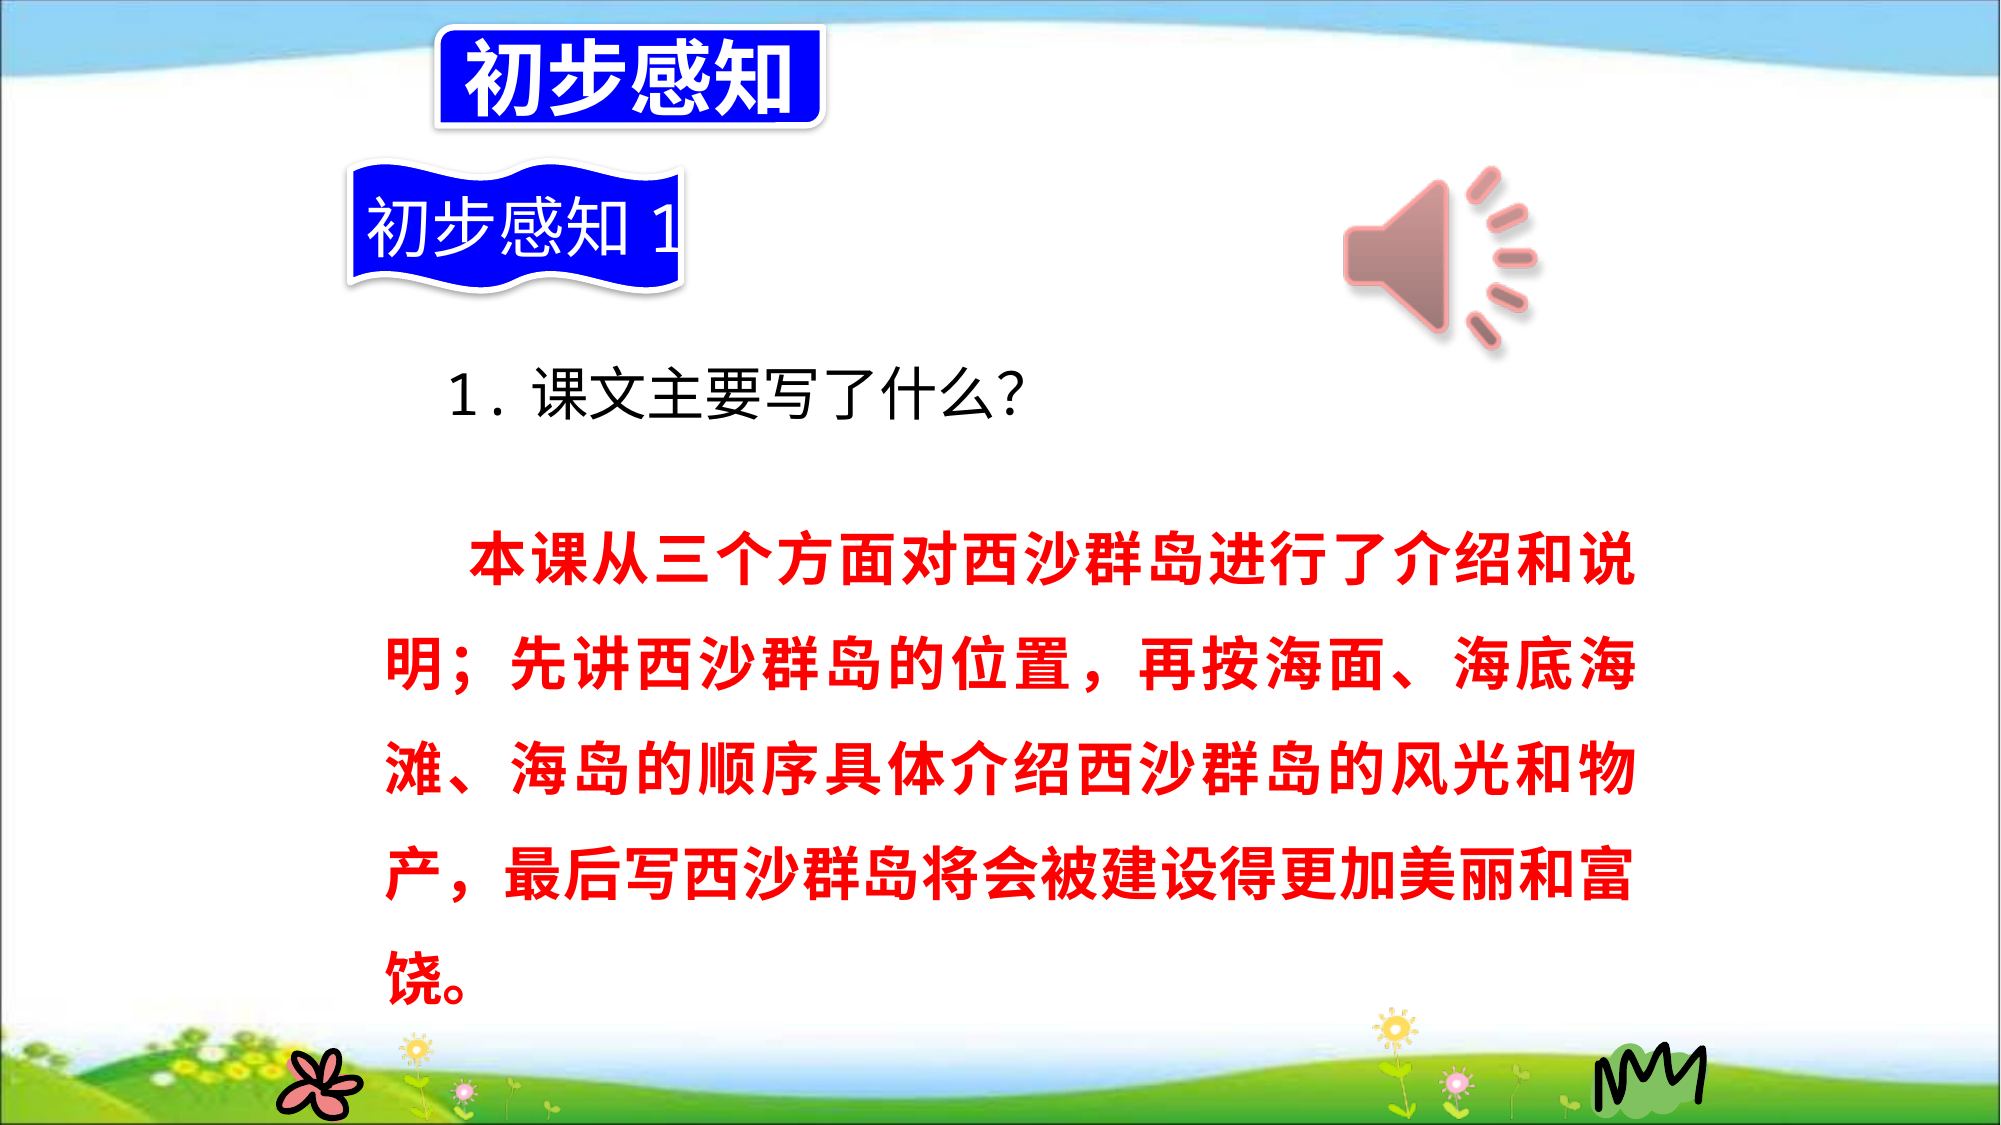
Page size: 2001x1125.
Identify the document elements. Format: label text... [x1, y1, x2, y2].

text_box 1.课文主要写了什么？ [291, 350, 1385, 435]
text_box 初步感知 [434, 24, 826, 129]
text_box 本课从三个方面对西沙群岛进行了介绍和说明；先讲西沙群岛的位置，再按海面、海底海滩、海岛的顺序具体介绍西沙群岛的风光和物产，最后写西沙群岛将会被建设得更加美丽和富饶。 [369, 479, 1652, 1020]
picture [0, 0, 2001, 1125]
text_box 初步感知1 [347, 158, 685, 294]
